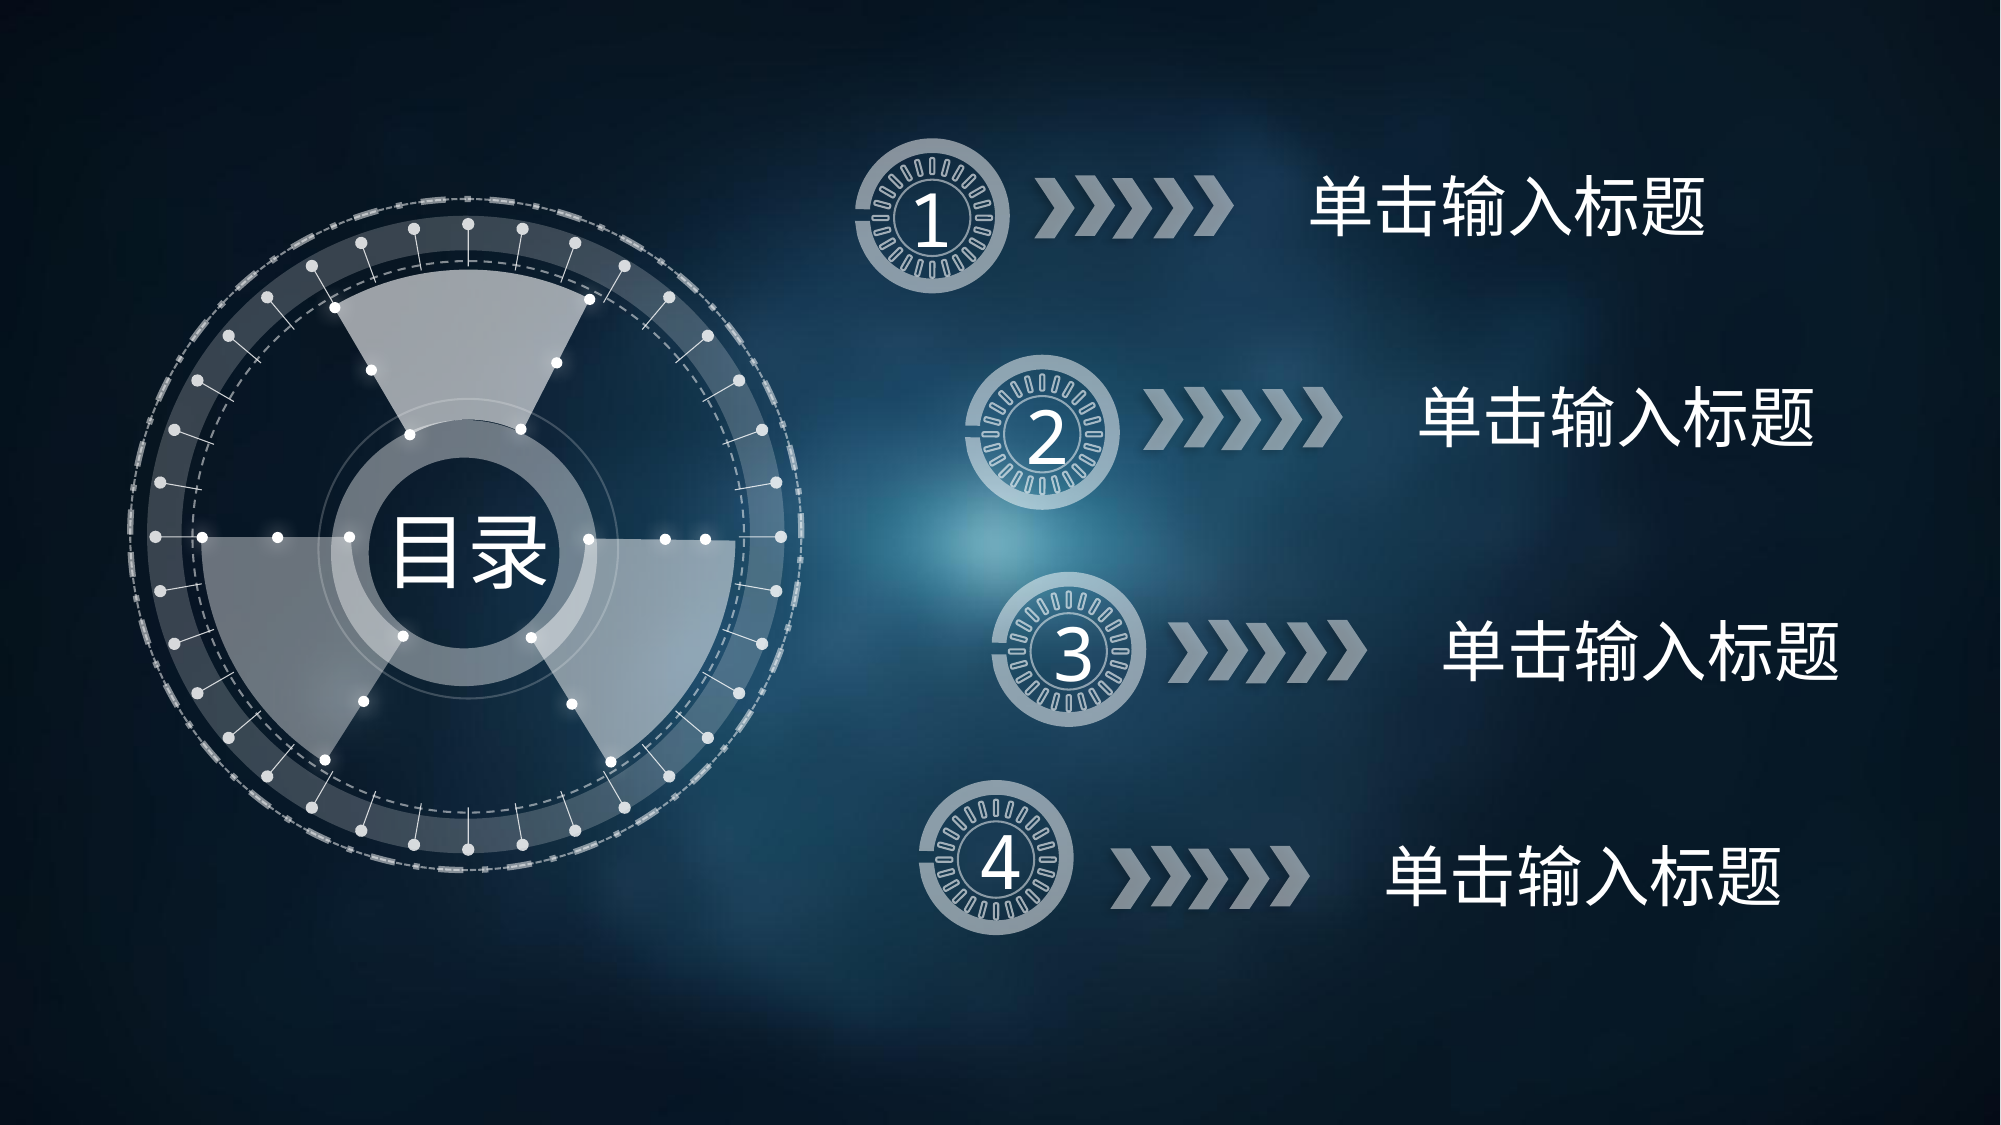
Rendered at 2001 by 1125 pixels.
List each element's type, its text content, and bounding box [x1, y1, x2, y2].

text_box [1325, 618, 1369, 682]
text_box [1243, 621, 1288, 685]
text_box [497, 604, 565, 672]
text_box [1151, 176, 1195, 240]
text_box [337, 336, 405, 404]
text_box [1165, 621, 1210, 684]
text_box [1191, 174, 1236, 237]
text_box [1141, 388, 1185, 451]
text_box 单击输入标题 [1368, 827, 1799, 923]
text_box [538, 670, 606, 738]
text_box 单击输入标题 [1292, 157, 1723, 252]
text_box [781, 416, 803, 651]
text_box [168, 503, 236, 572]
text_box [243, 503, 312, 572]
text_box [338, 197, 596, 224]
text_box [556, 265, 624, 333]
text_box [1108, 847, 1152, 910]
text_box [1206, 618, 1249, 682]
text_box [369, 602, 437, 670]
text_box [129, 407, 155, 664]
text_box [487, 395, 555, 463]
text_box [1181, 385, 1225, 449]
text_box 单击输入标题 [1401, 368, 1832, 464]
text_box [301, 274, 369, 342]
text_box [1032, 176, 1076, 240]
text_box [854, 138, 1010, 294]
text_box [991, 571, 1147, 727]
text_box [1186, 847, 1230, 911]
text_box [964, 354, 1120, 510]
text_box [291, 726, 359, 794]
text_box 单击输入标题 [1425, 601, 1856, 697]
text_box [1227, 847, 1271, 910]
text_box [671, 505, 739, 573]
text_box [1072, 174, 1116, 237]
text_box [577, 728, 645, 796]
text_box [348, 850, 582, 872]
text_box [330, 667, 398, 735]
text_box [1110, 177, 1154, 240]
picture [0, 0, 2001, 1125]
text_box [1300, 385, 1345, 449]
text_box [1148, 844, 1192, 908]
text_box [1284, 621, 1329, 684]
text_box [1219, 388, 1263, 452]
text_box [315, 503, 384, 571]
text_box [1260, 388, 1304, 451]
text_box [1267, 844, 1312, 908]
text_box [376, 401, 444, 469]
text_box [918, 779, 1074, 935]
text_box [523, 329, 591, 397]
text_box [155, 224, 781, 850]
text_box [631, 505, 671, 573]
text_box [555, 505, 623, 573]
